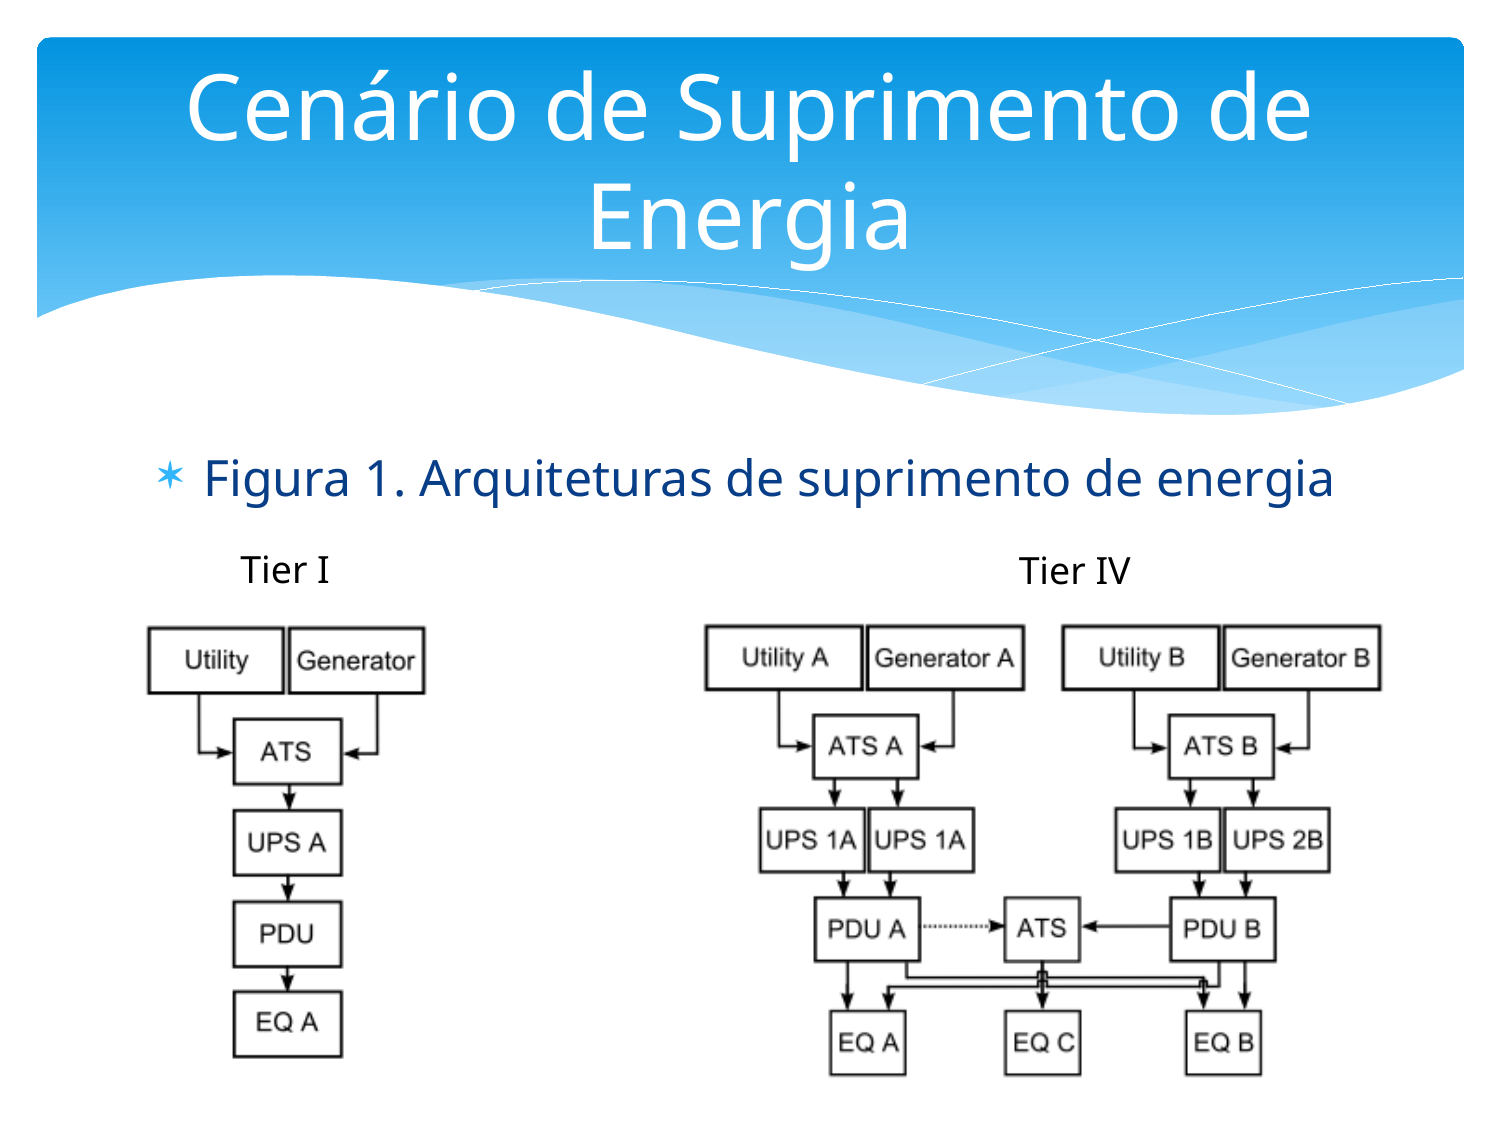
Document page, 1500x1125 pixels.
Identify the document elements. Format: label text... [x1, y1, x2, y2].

picture [694, 617, 1387, 1085]
list Figura 1. Arquiteturas de suprimento de energia [143, 438, 1359, 1005]
text_box Tier I [225, 538, 345, 599]
picture [131, 612, 440, 1078]
title Cenário de Suprimento de Energia [75, 55, 1425, 261]
text_box Tier IV [1004, 539, 1146, 600]
